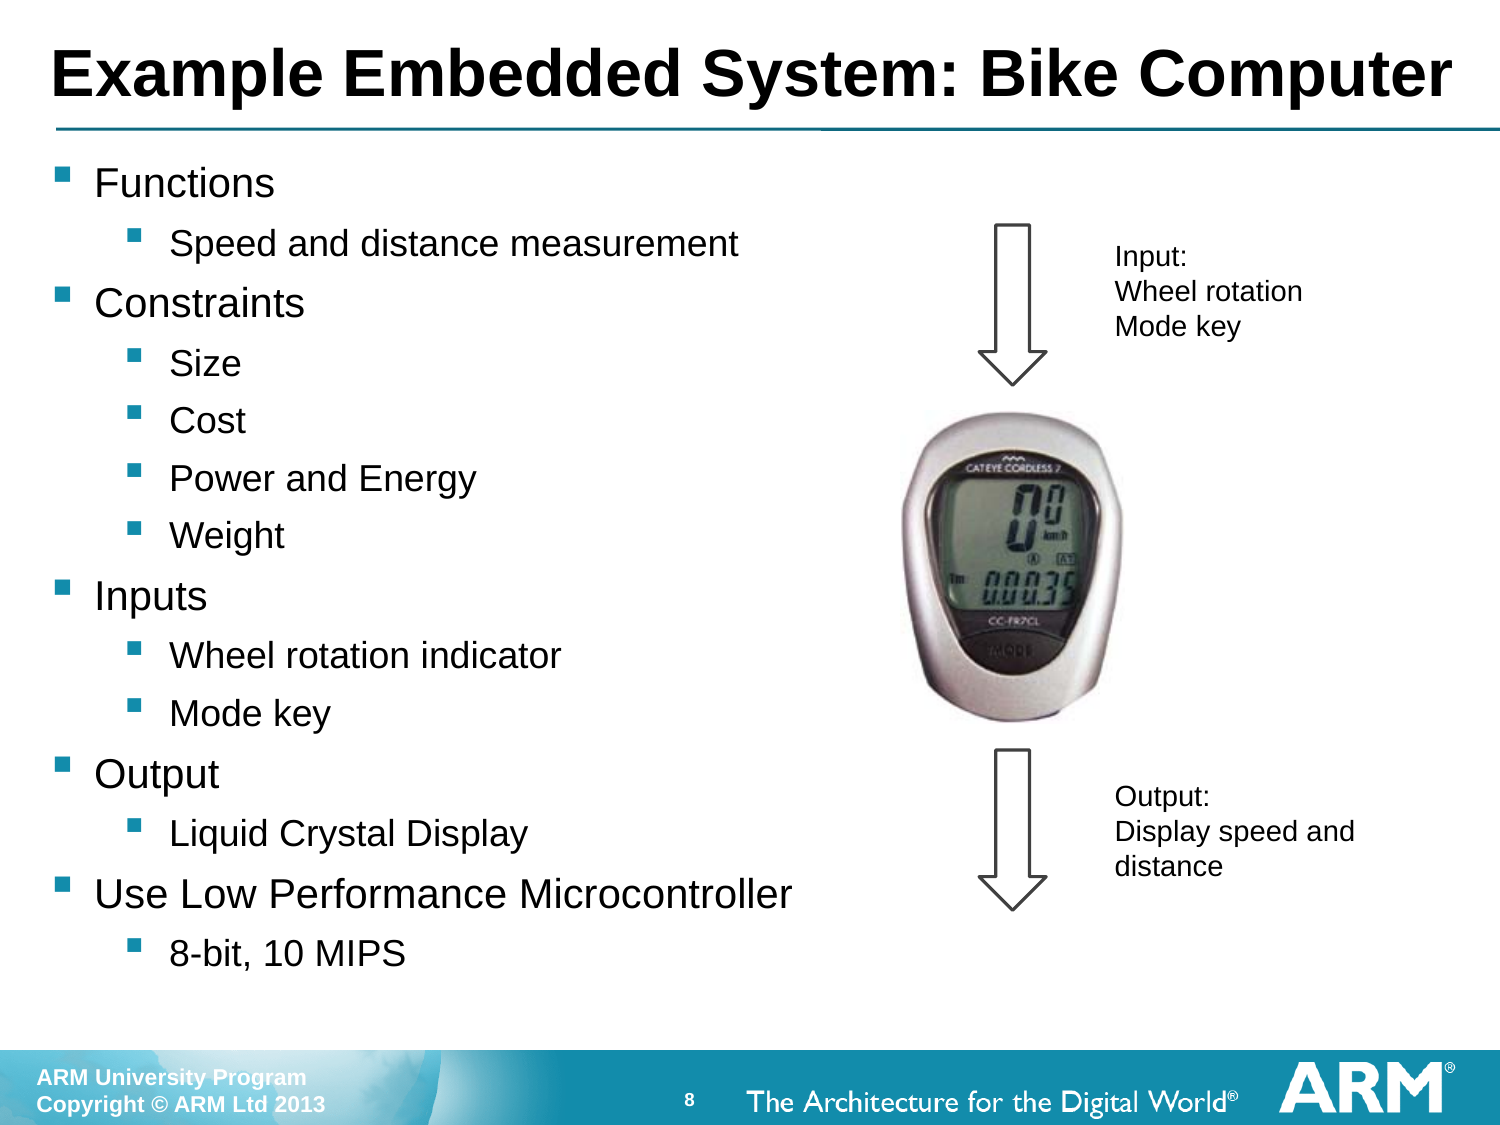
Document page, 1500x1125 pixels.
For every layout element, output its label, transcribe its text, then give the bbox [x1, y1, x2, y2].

text_box Input: Wheel rotation Mode key [1099, 230, 1392, 350]
picture [900, 409, 1125, 724]
text_box [979, 750, 1047, 911]
text_box Output: Display speed and distance [1099, 769, 1392, 890]
title Example Embedded System: Bike Computer [35, 1, 1476, 139]
picture [0, 780, 1500, 1125]
list Functions Speed and distance measurement Constraints Size Cost Power and Energy Weight Inputs Wheel rotation indicator Mode key Output Liquid Crystal Display Use Low Performance Microcontroller 8-bit, 10 MIPS [35, 148, 830, 978]
text_box [979, 224, 1047, 386]
